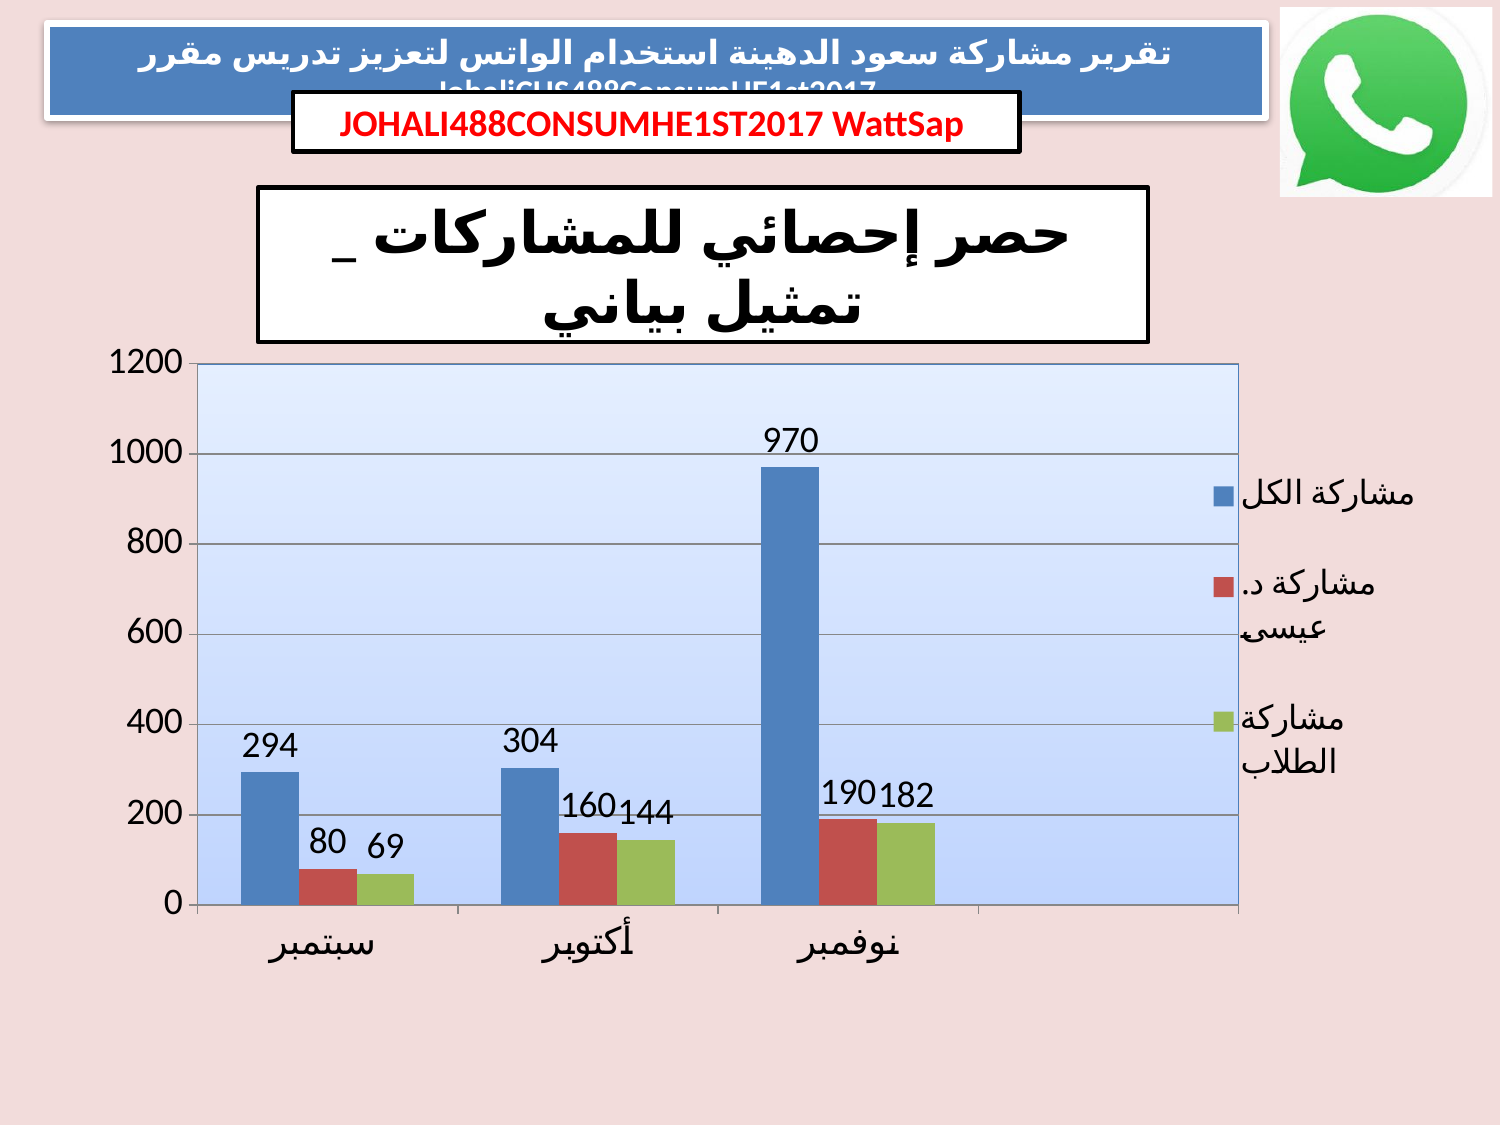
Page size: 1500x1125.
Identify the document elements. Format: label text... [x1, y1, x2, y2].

chart [58, 327, 1454, 1032]
text_box تقرير مشاركة سعود الدهينة استخدام الواتس لتعزيز تدريس مقرر JohaliCHS488ConsumHE1st2017 [44, 20, 1269, 121]
text_box حصر إحصائي للمشاركات _ تمثيل بياني [256, 185, 1150, 326]
picture [1279, 7, 1493, 197]
text_box JOHALI488CONSUMHE1ST2017 WattSap [291, 90, 1022, 154]
